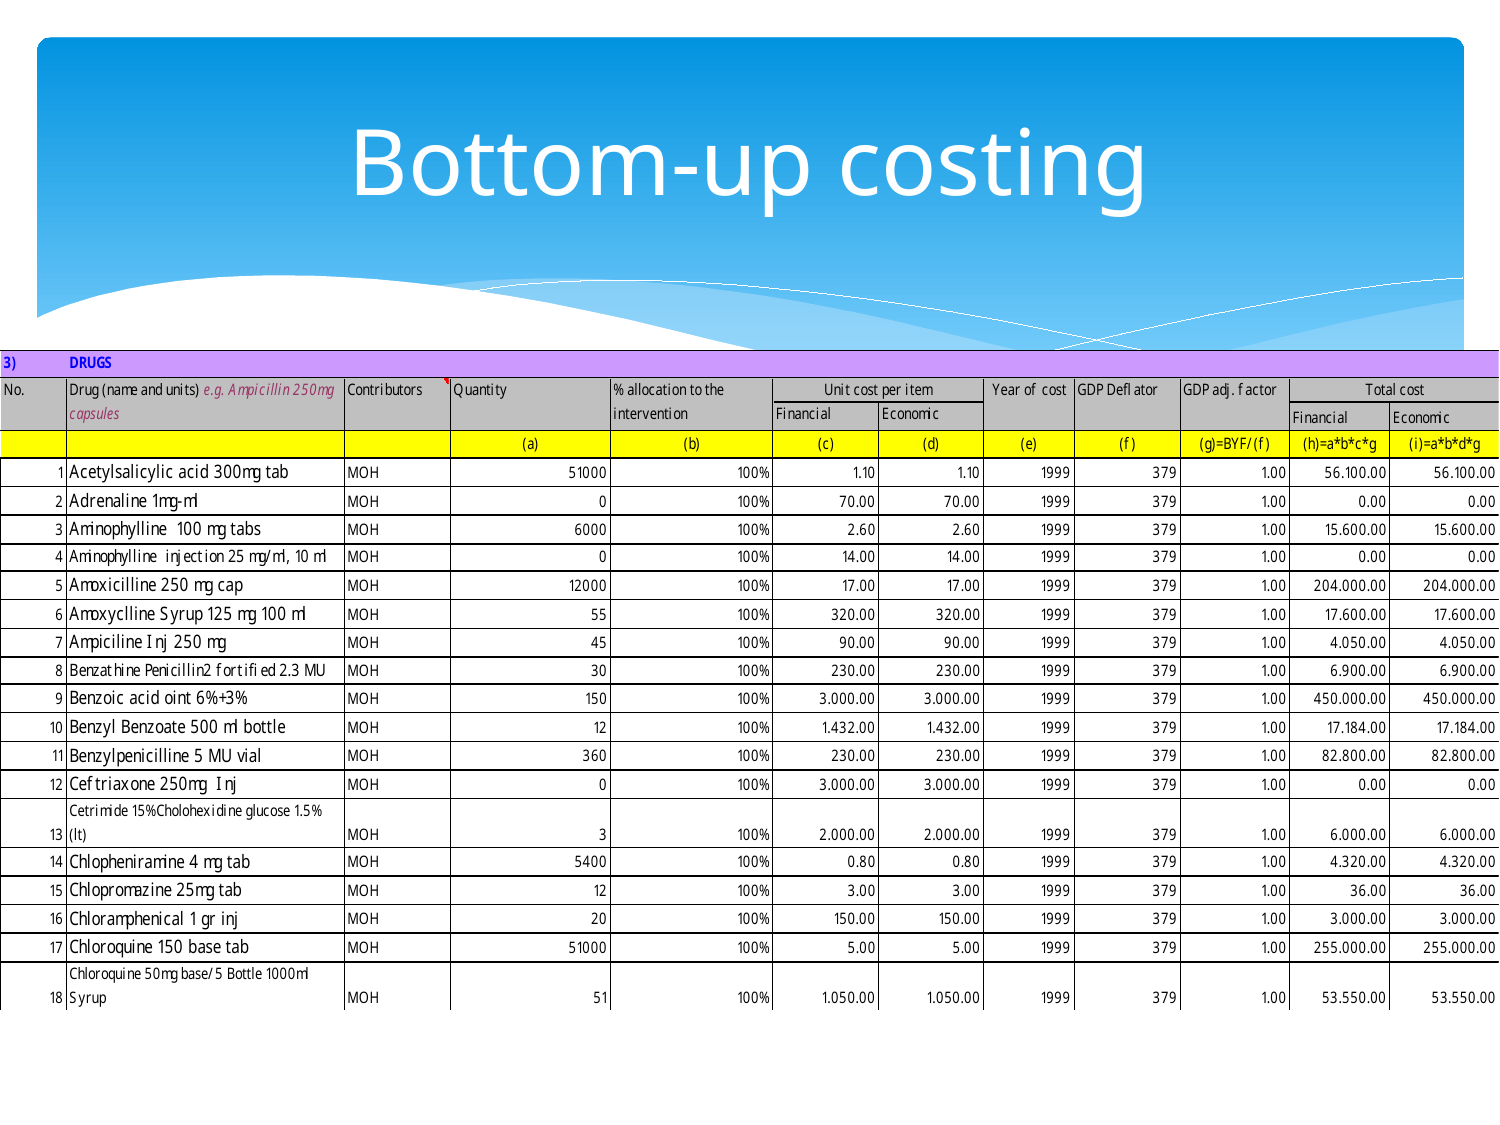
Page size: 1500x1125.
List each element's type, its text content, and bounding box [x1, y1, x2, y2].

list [0, 349, 1500, 1012]
title Bottom-up costing [75, 55, 1425, 261]
